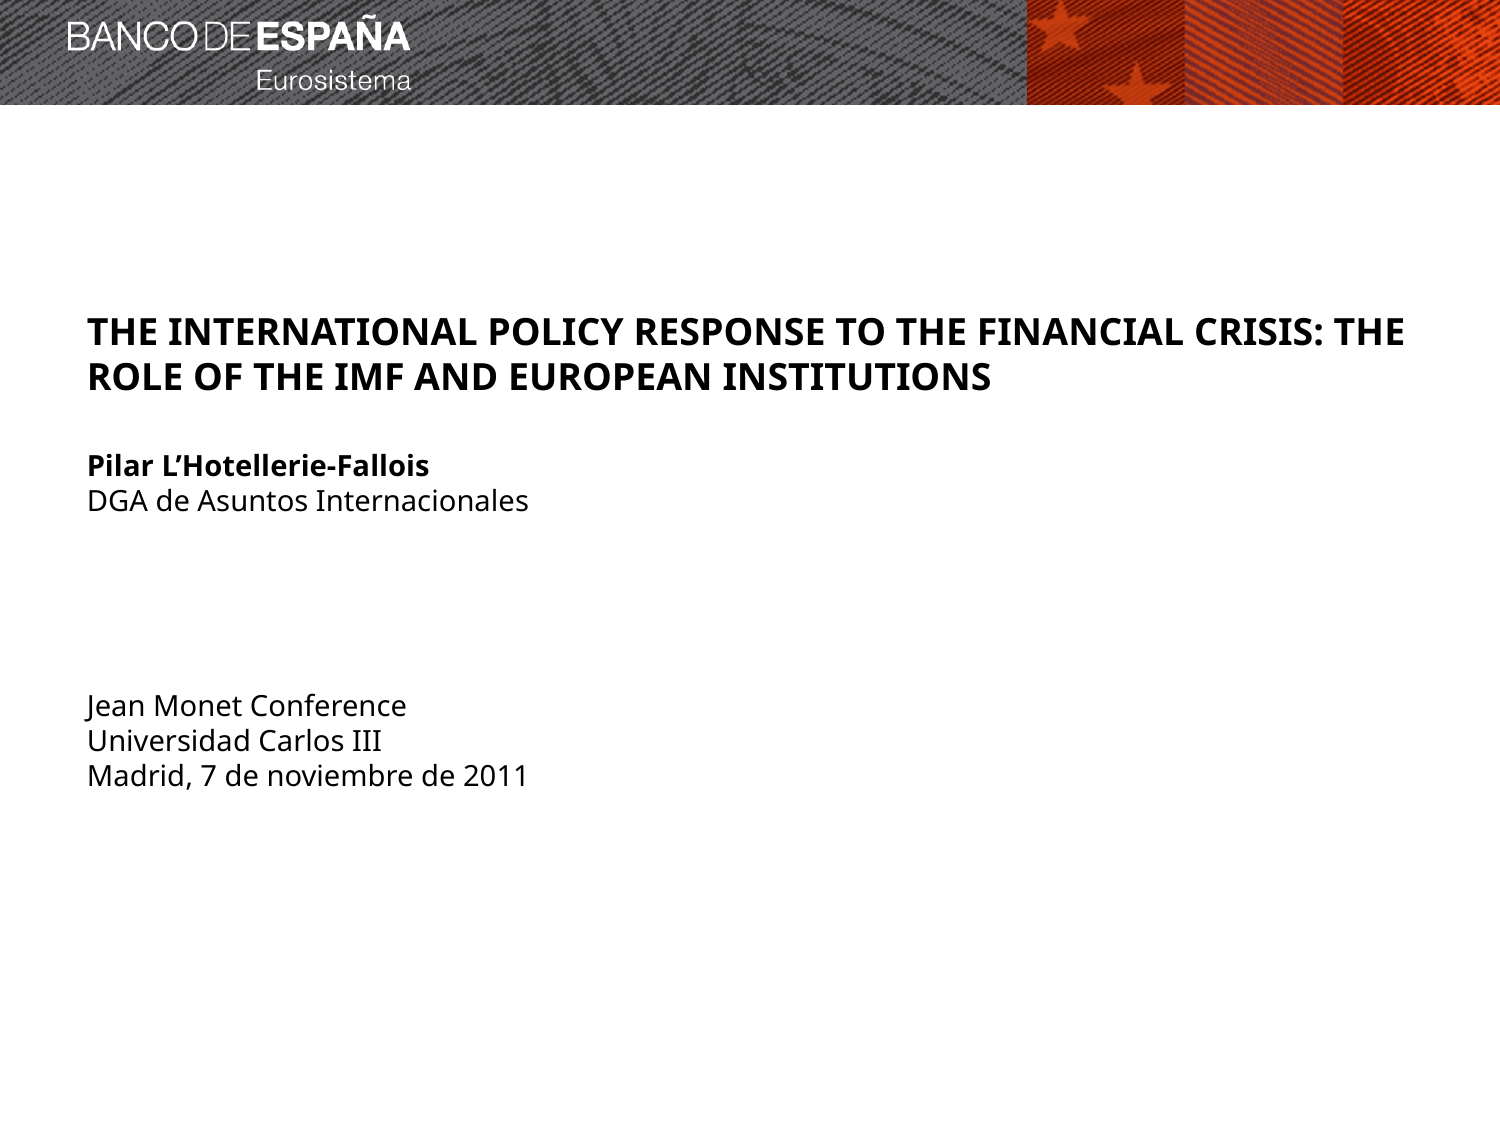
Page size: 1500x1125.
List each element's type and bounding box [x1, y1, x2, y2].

picture [0, 0, 1500, 105]
text_box [505, 745, 536, 806]
